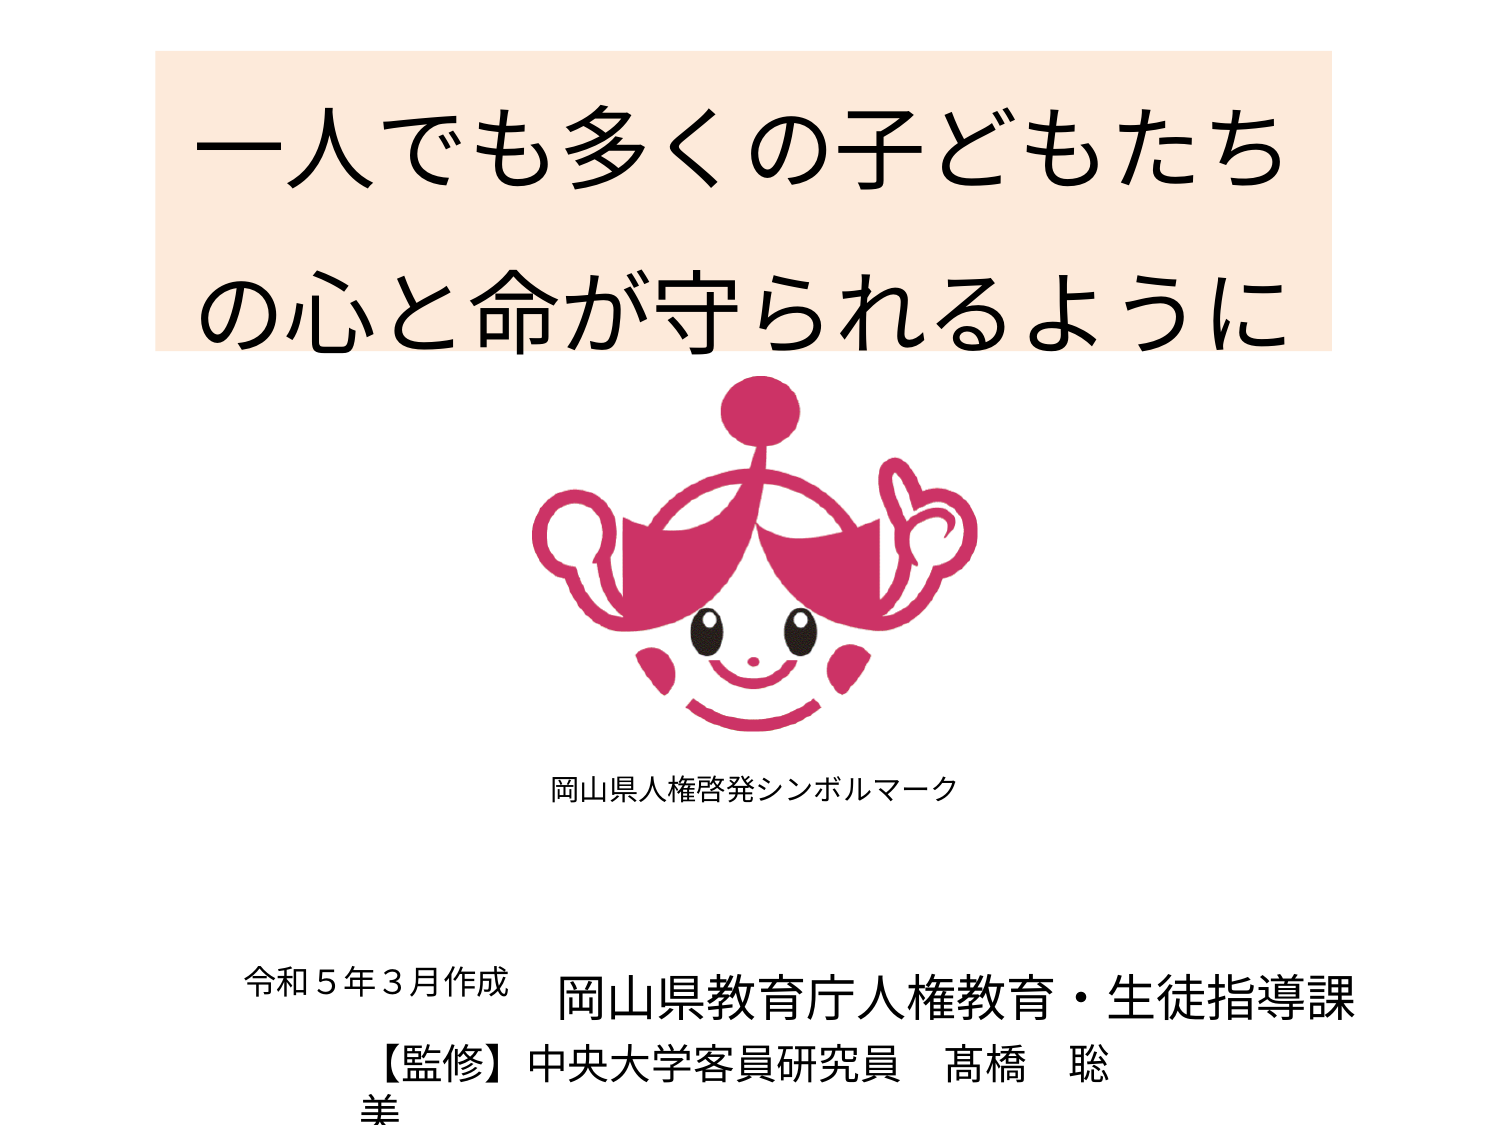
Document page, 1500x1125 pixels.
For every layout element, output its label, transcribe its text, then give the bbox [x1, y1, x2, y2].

text_box 岡山県教育庁人権教育・生徒指導課 [534, 928, 1379, 1035]
text_box 令和５年３月作成 [229, 953, 525, 1009]
text_box 【監修】中央大学客員研究員 髙橋 聡美 [344, 1030, 1167, 1125]
text_box 岡山県人権啓発シンボルマーク [535, 763, 975, 814]
text_box 一人でも多くの子どもたちの心と命が守られるように [155, 50, 1332, 352]
picture [532, 376, 979, 732]
